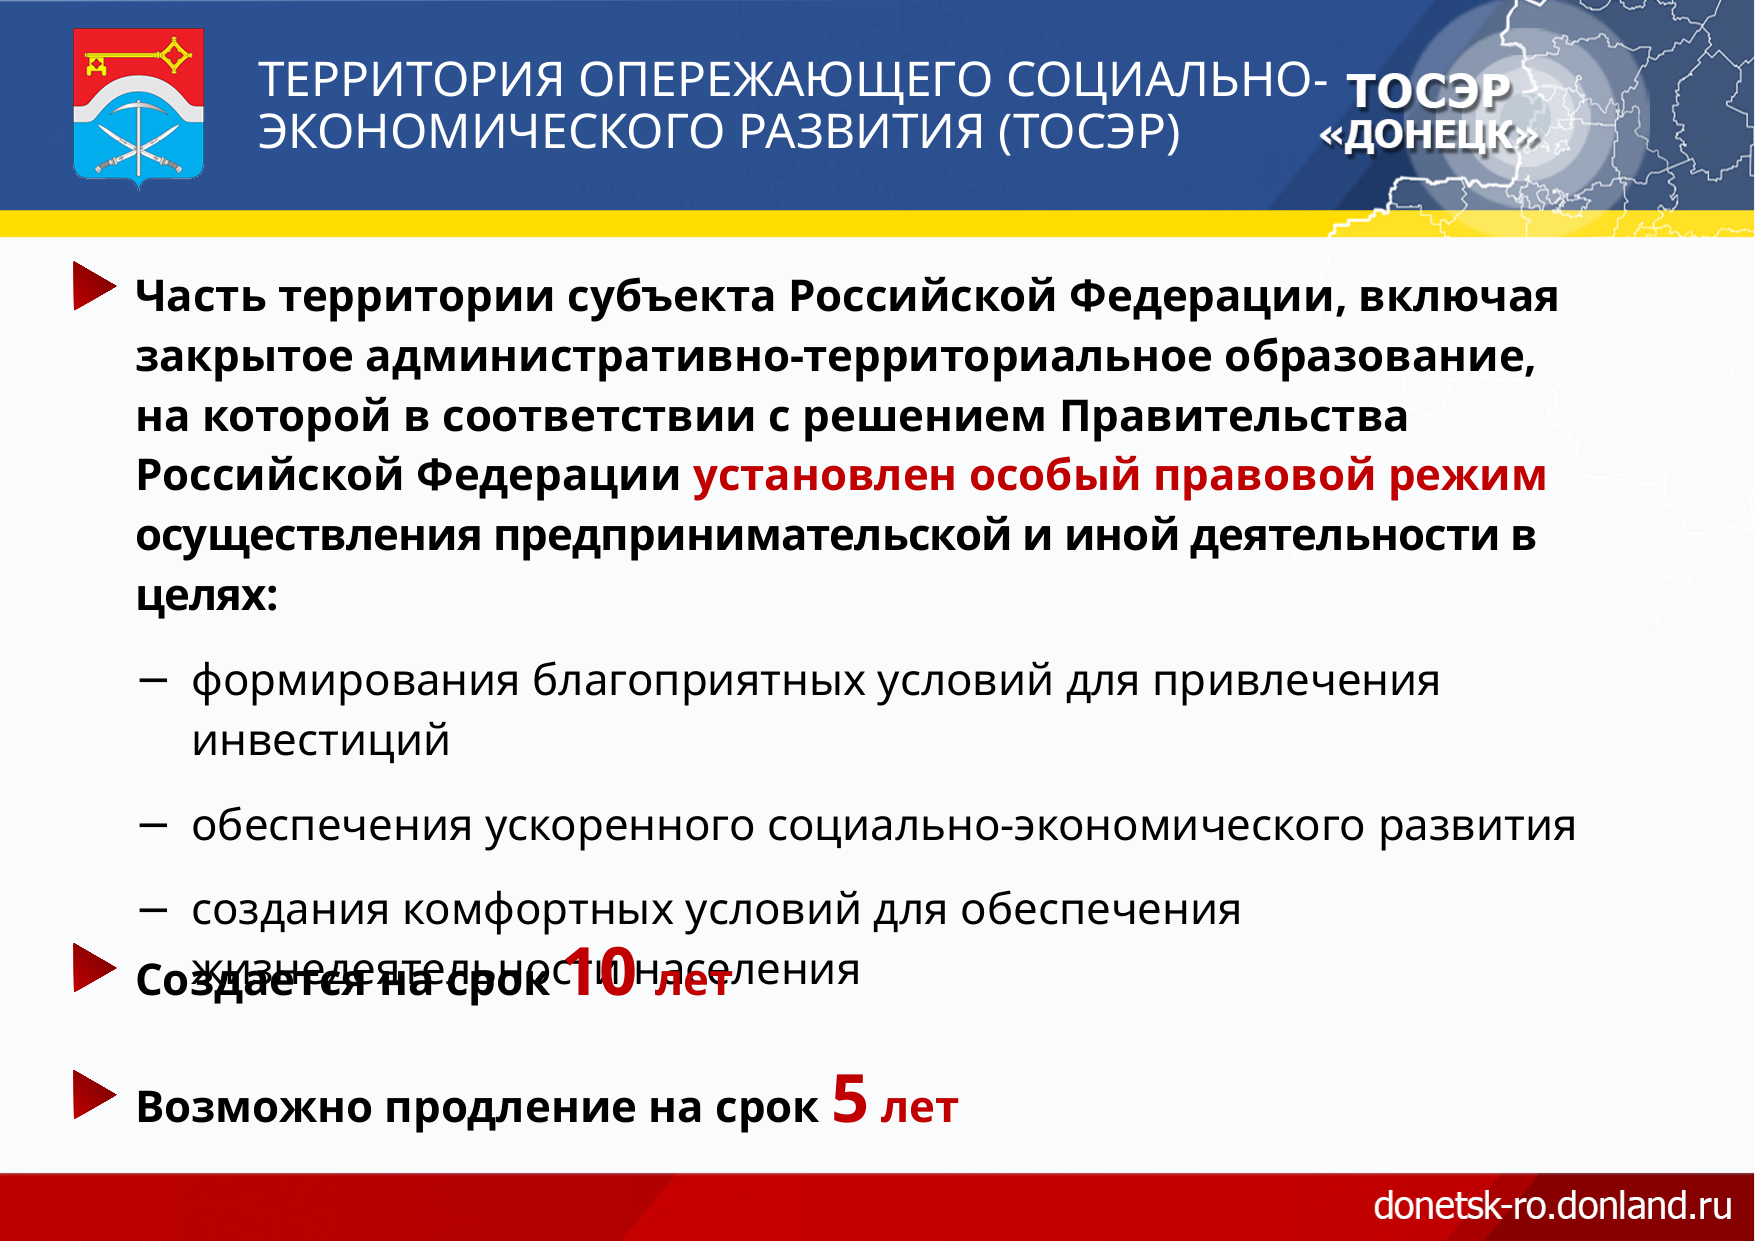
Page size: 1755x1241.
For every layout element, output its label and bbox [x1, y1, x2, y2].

text_box [73, 1037, 1755, 1145]
text_box [73, 252, 1705, 882]
picture [0, 0, 1755, 1241]
text_box [73, 910, 1755, 1009]
